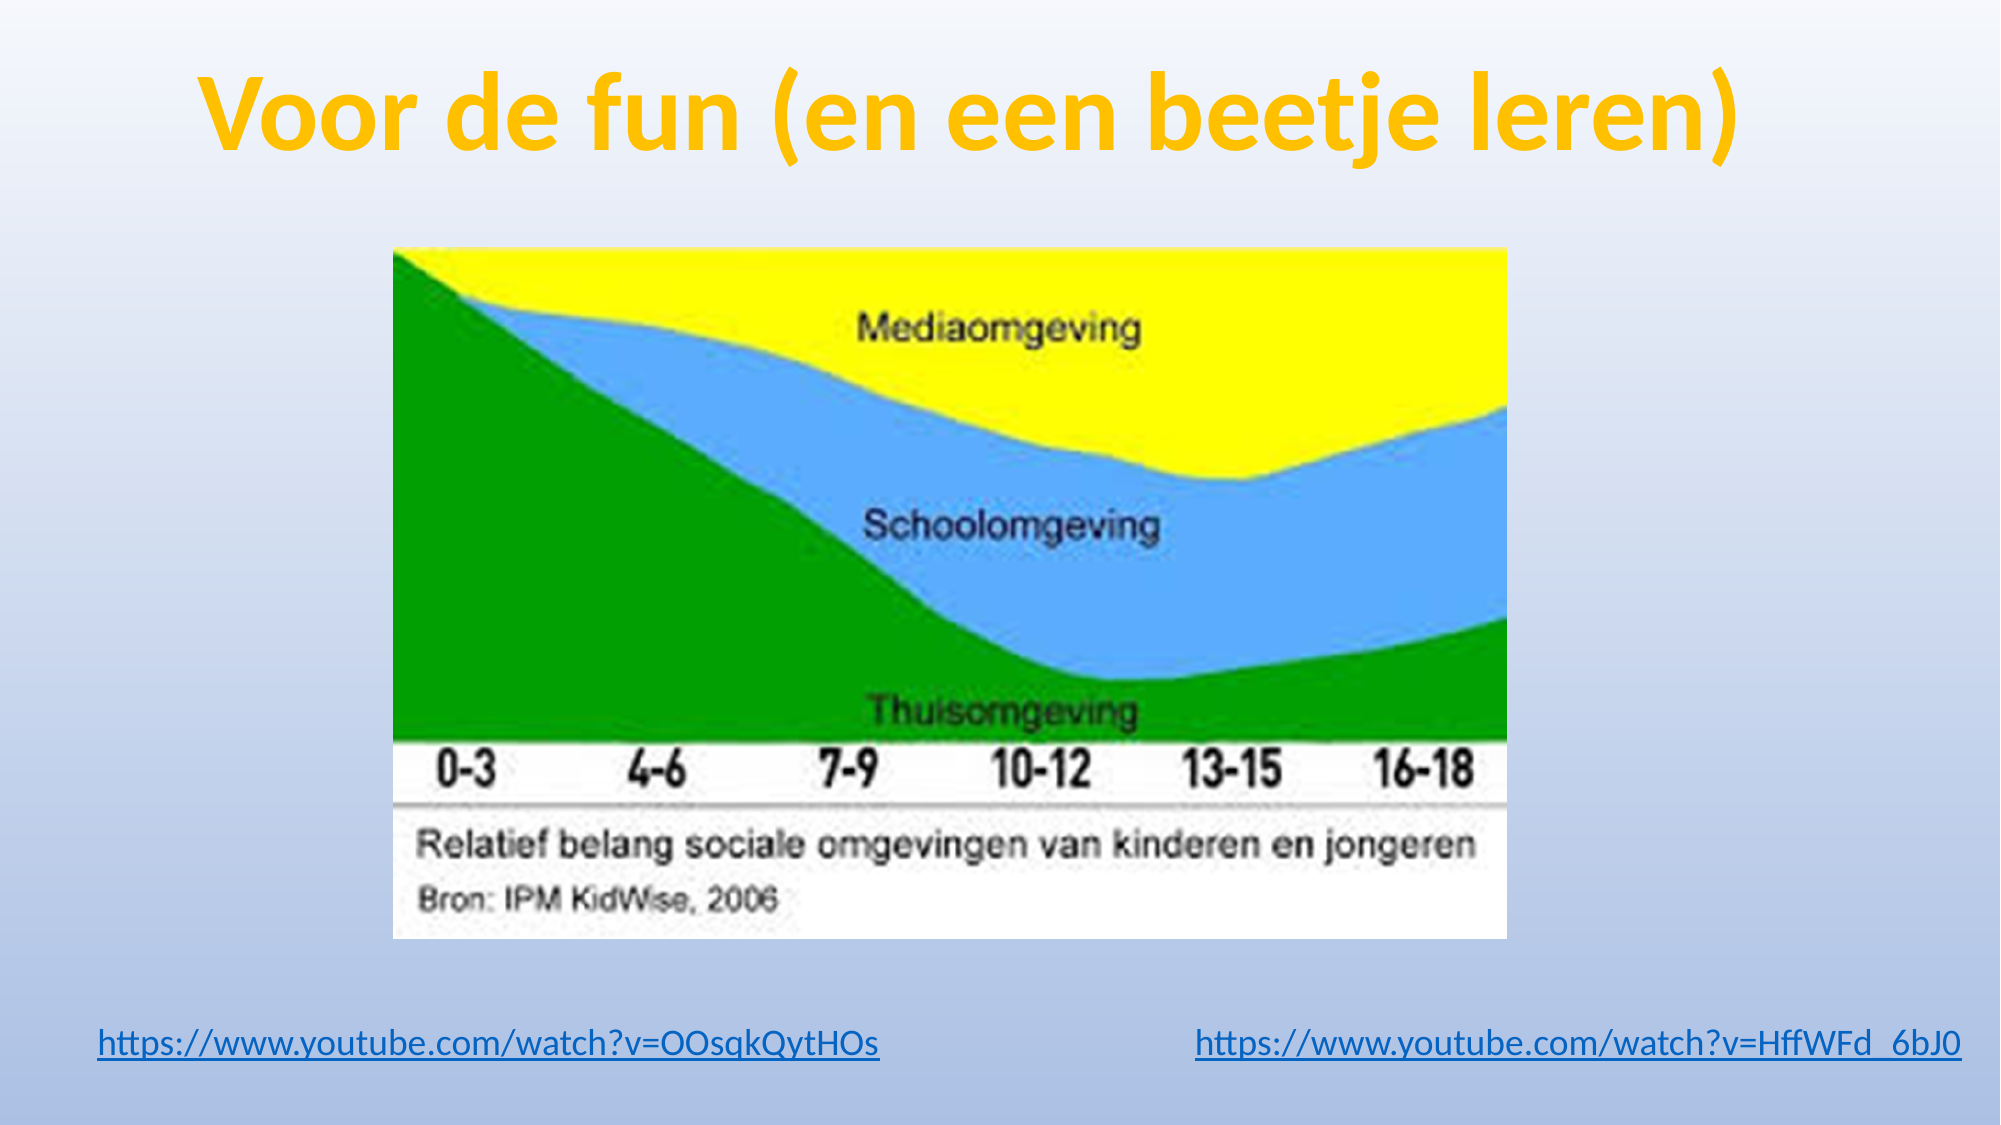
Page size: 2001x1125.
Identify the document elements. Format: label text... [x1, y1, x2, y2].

text_box Voor de fun (en een beetje leren) [182, 30, 1759, 181]
picture [393, 247, 1508, 939]
text_box https://www.youtube.com/watch?v=OOsqkQytHOs [82, 1010, 895, 1071]
text_box https://www.youtube.com/watch?v=HffWFd_6bJ0 [1179, 1010, 1977, 1071]
